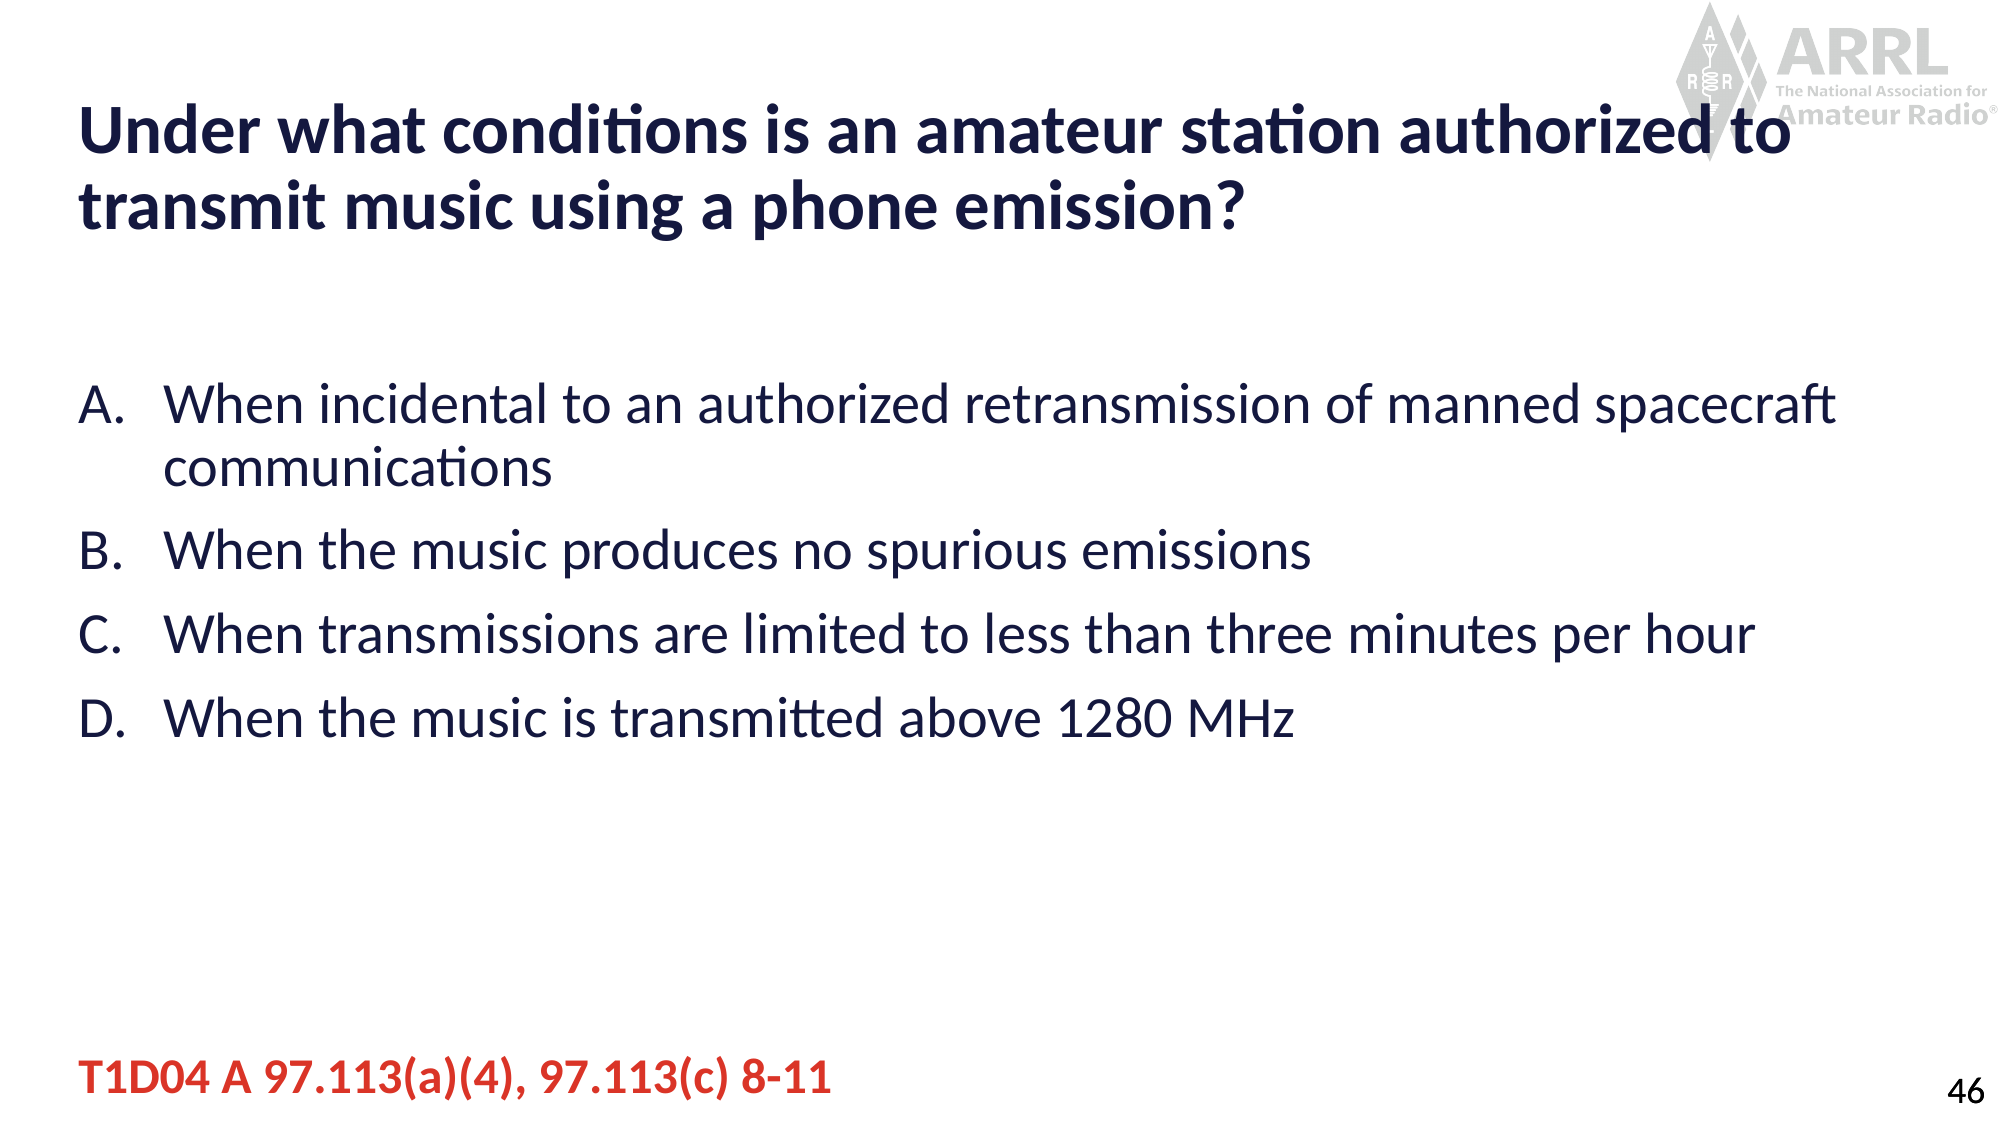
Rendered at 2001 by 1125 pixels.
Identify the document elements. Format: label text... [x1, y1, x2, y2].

picture [1674, 0, 2000, 164]
text_box T1D04 A 97.113(a)(4), 97.113(c) 8-11 [63, 1036, 1211, 1112]
list When incidental to an authorized retransmission of manned spacecraft communications When the music produces no spurious emissions When transmissions are limited to less than three minutes per hour When the music is transmitted above 1280 MHz [63, 365, 1863, 989]
title Under what conditions is an amateur station authorized to transmit music using a phone emission? [63, 59, 1863, 278]
